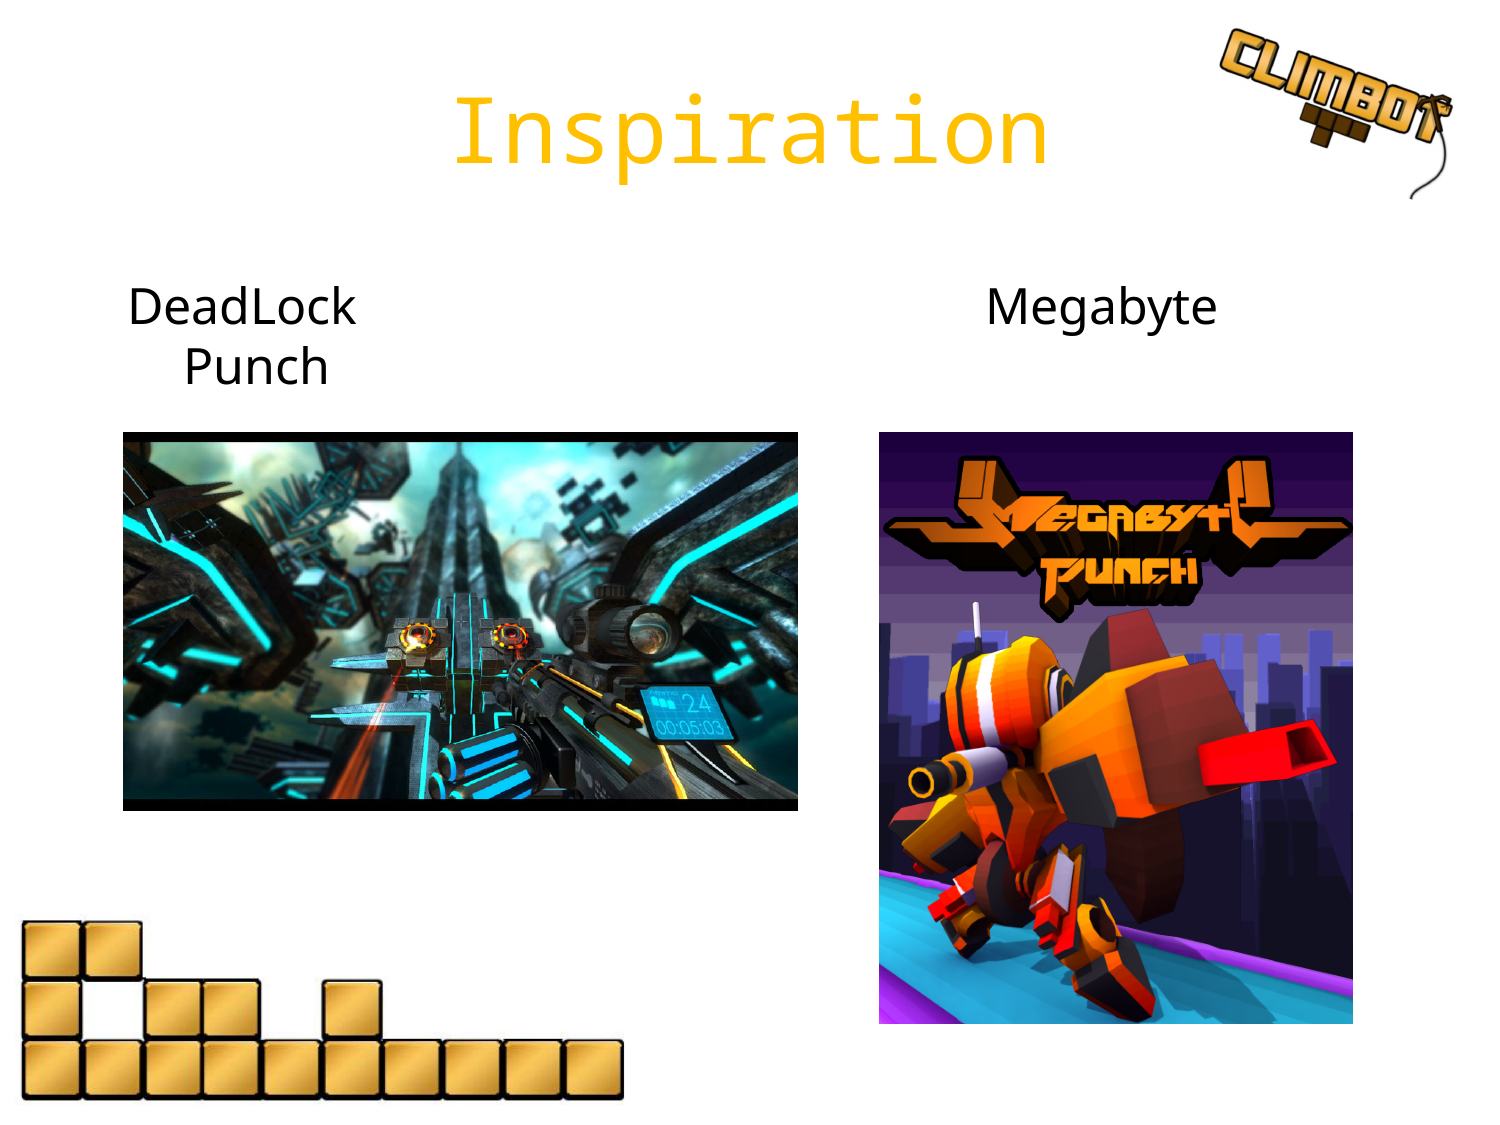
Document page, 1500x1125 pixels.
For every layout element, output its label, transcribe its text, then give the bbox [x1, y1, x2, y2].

picture [5, 432, 1353, 1113]
picture [1192, 8, 1500, 213]
title Inspiration [75, 45, 1425, 209]
list DeadLock Megabyte Punch [112, 267, 1346, 702]
